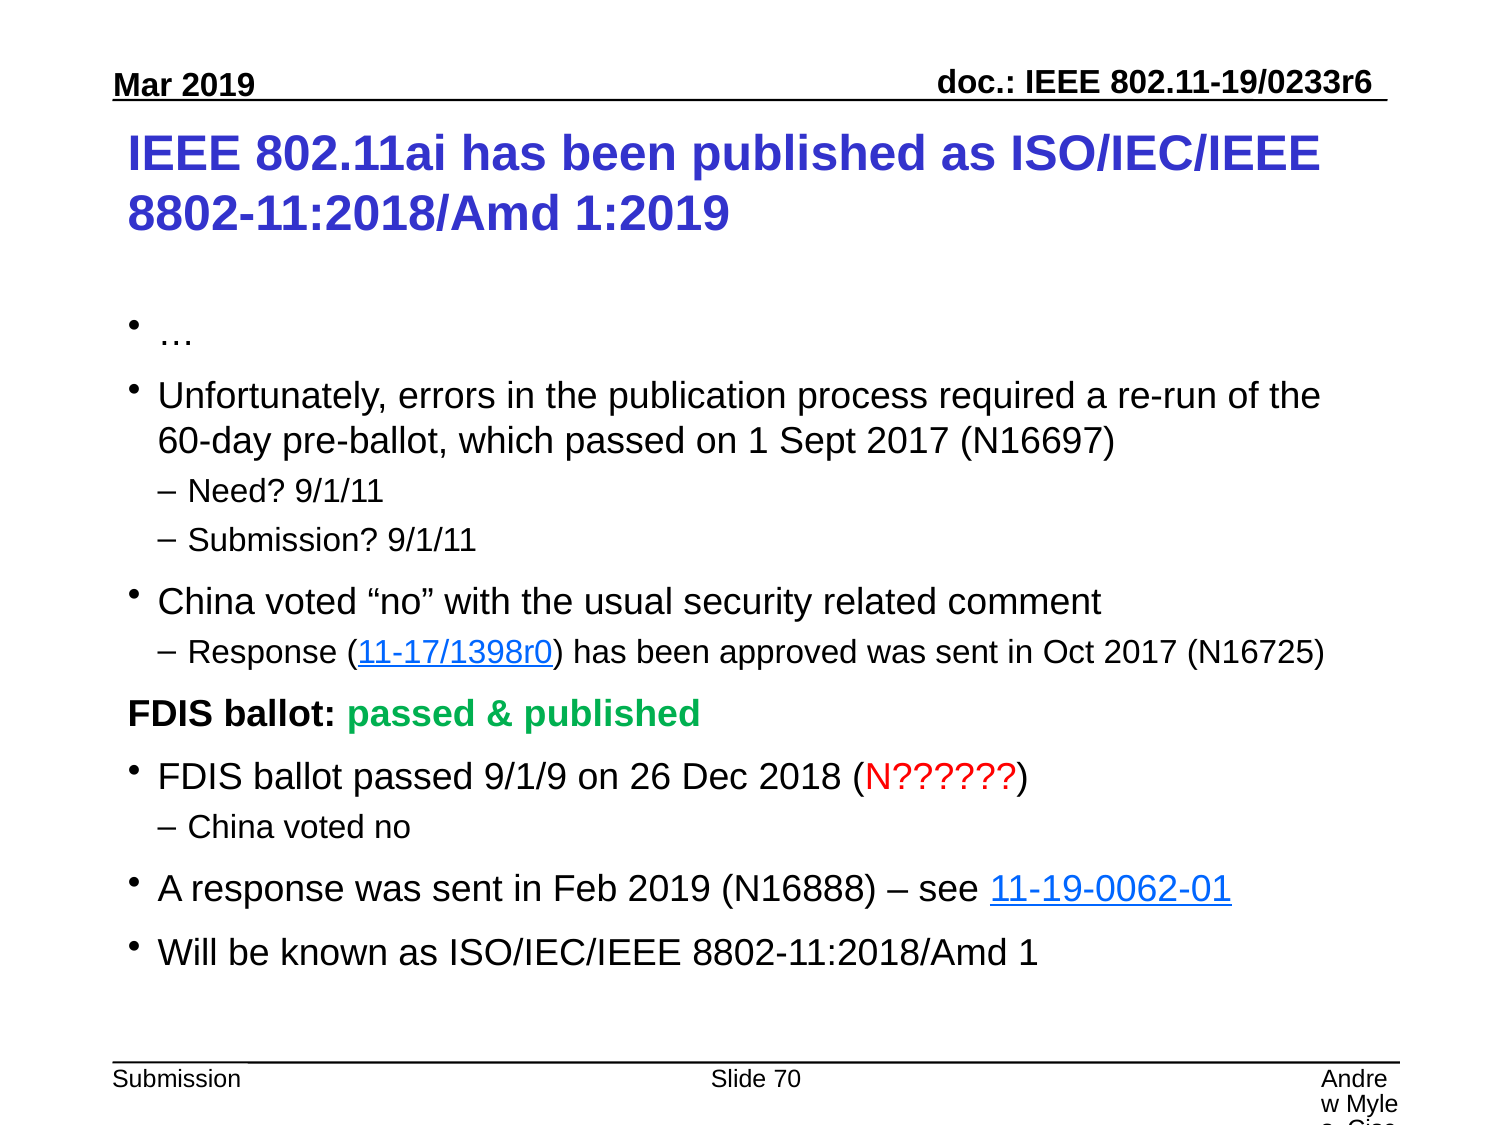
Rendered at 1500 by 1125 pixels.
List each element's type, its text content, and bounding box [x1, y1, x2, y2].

slide_number Slide 70 [709, 1061, 803, 1093]
list … Unfortunately, errors in the publication process required a re-run of the 60-day pre-ballot, which passed on 1 Sept 2017 (N16697) Need? 9/1/11 Submission? 9/1/11 China voted “no” with the usual security related comment Response (11-17/1398r0) has been approved was sent in Oct 2017 (N16725) FDIS ballot: passed & published FDIS ballot passed 9/1/9 on 26 Dec 2018 (N??????) China voted no A response was sent in Feb 2019 (N16888) – see 11-19-0062-01 Will be known as ISO/IEC/IEEE 8802-11:2018/Amd 1 [112, 299, 1388, 975]
footer Andrew Myles, Cisco [1320, 1061, 1402, 1093]
title IEEE 802.11ai has been published as ISO/IEC/IEEE 8802-11:2018/Amd 1:2019 [112, 112, 1388, 288]
